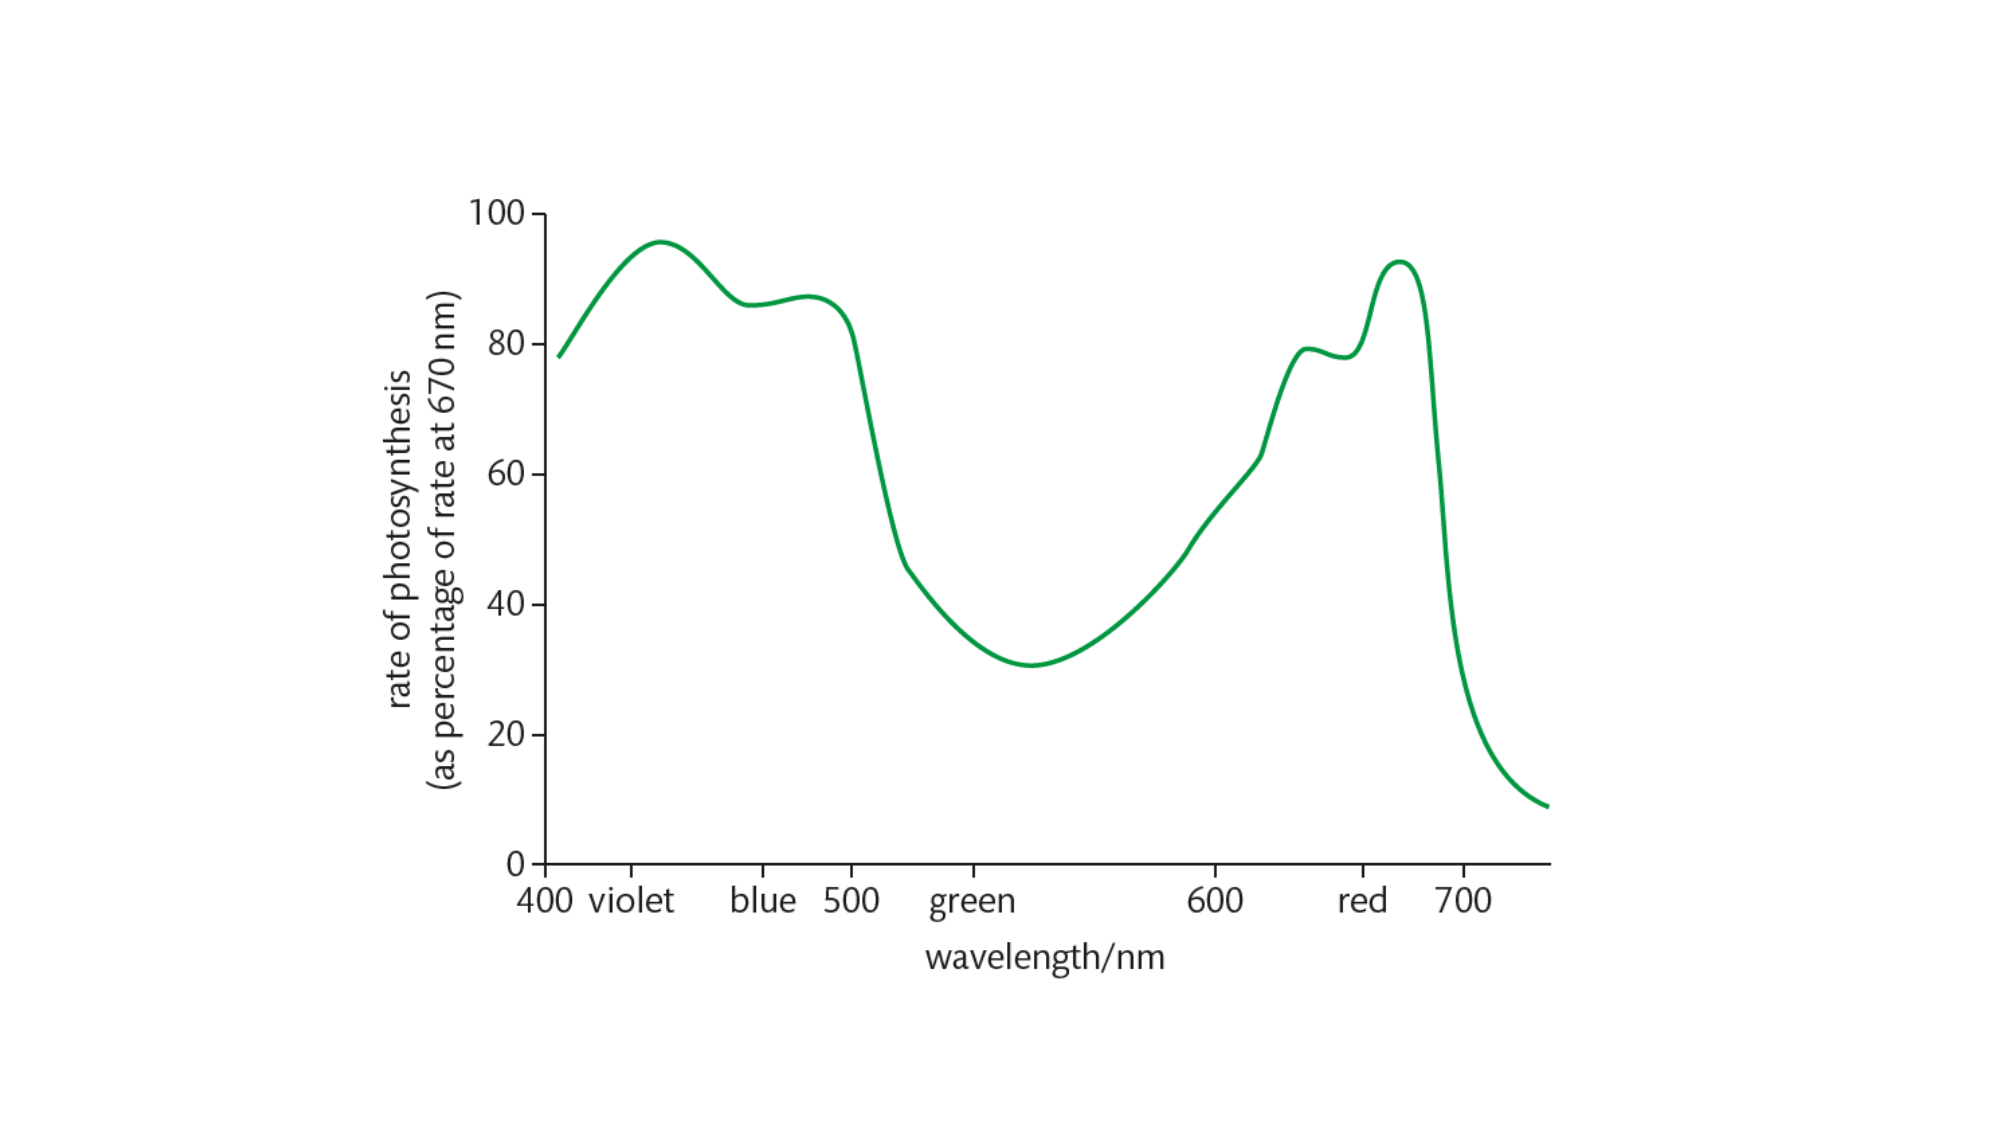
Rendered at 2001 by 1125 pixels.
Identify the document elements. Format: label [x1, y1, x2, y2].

list [324, 145, 1616, 1035]
